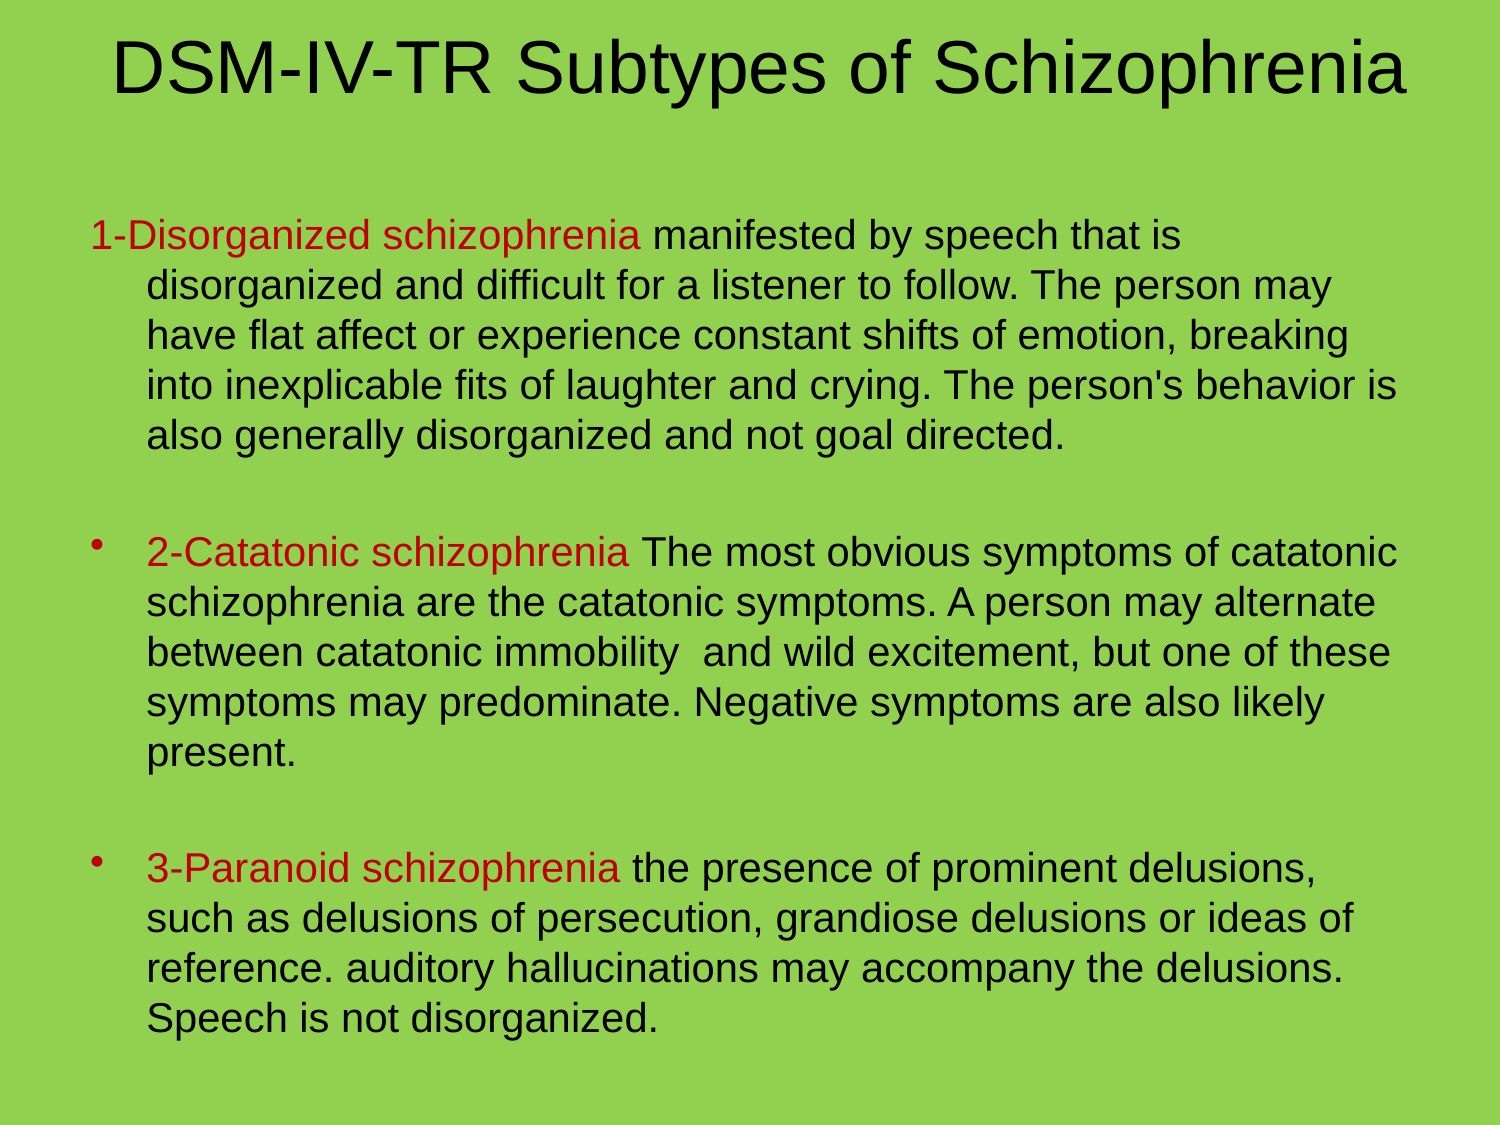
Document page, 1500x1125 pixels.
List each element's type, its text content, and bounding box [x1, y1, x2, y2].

list 1-Disorganized schizophrenia manifested by speech that is disorganized and difficult for a listener to follow. The person may have flat affect or experience constant shifts of emotion, breaking into inexplicable fits of laughter and crying. The person's behavior is also generally disorganized and not goal directed. 2-Catatonic schizophrenia The most obvious symptoms of catatonic schizophrenia are the catatonic symptoms. A person may alternate between catatonic immobility and wild excitement, but one of these symptoms may predominate. Negative symptoms are also likely present. 3-Paranoid schizophrenia the presence of prominent delusions, such as delusions of persecution, grandiose delusions or ideas of reference. auditory hallucinations may accompany the delusions. Speech is not disorganized. [75, 200, 1425, 1005]
title DSM-IV-TR Subtypes of Schizophrenia [75, 45, 1425, 200]
